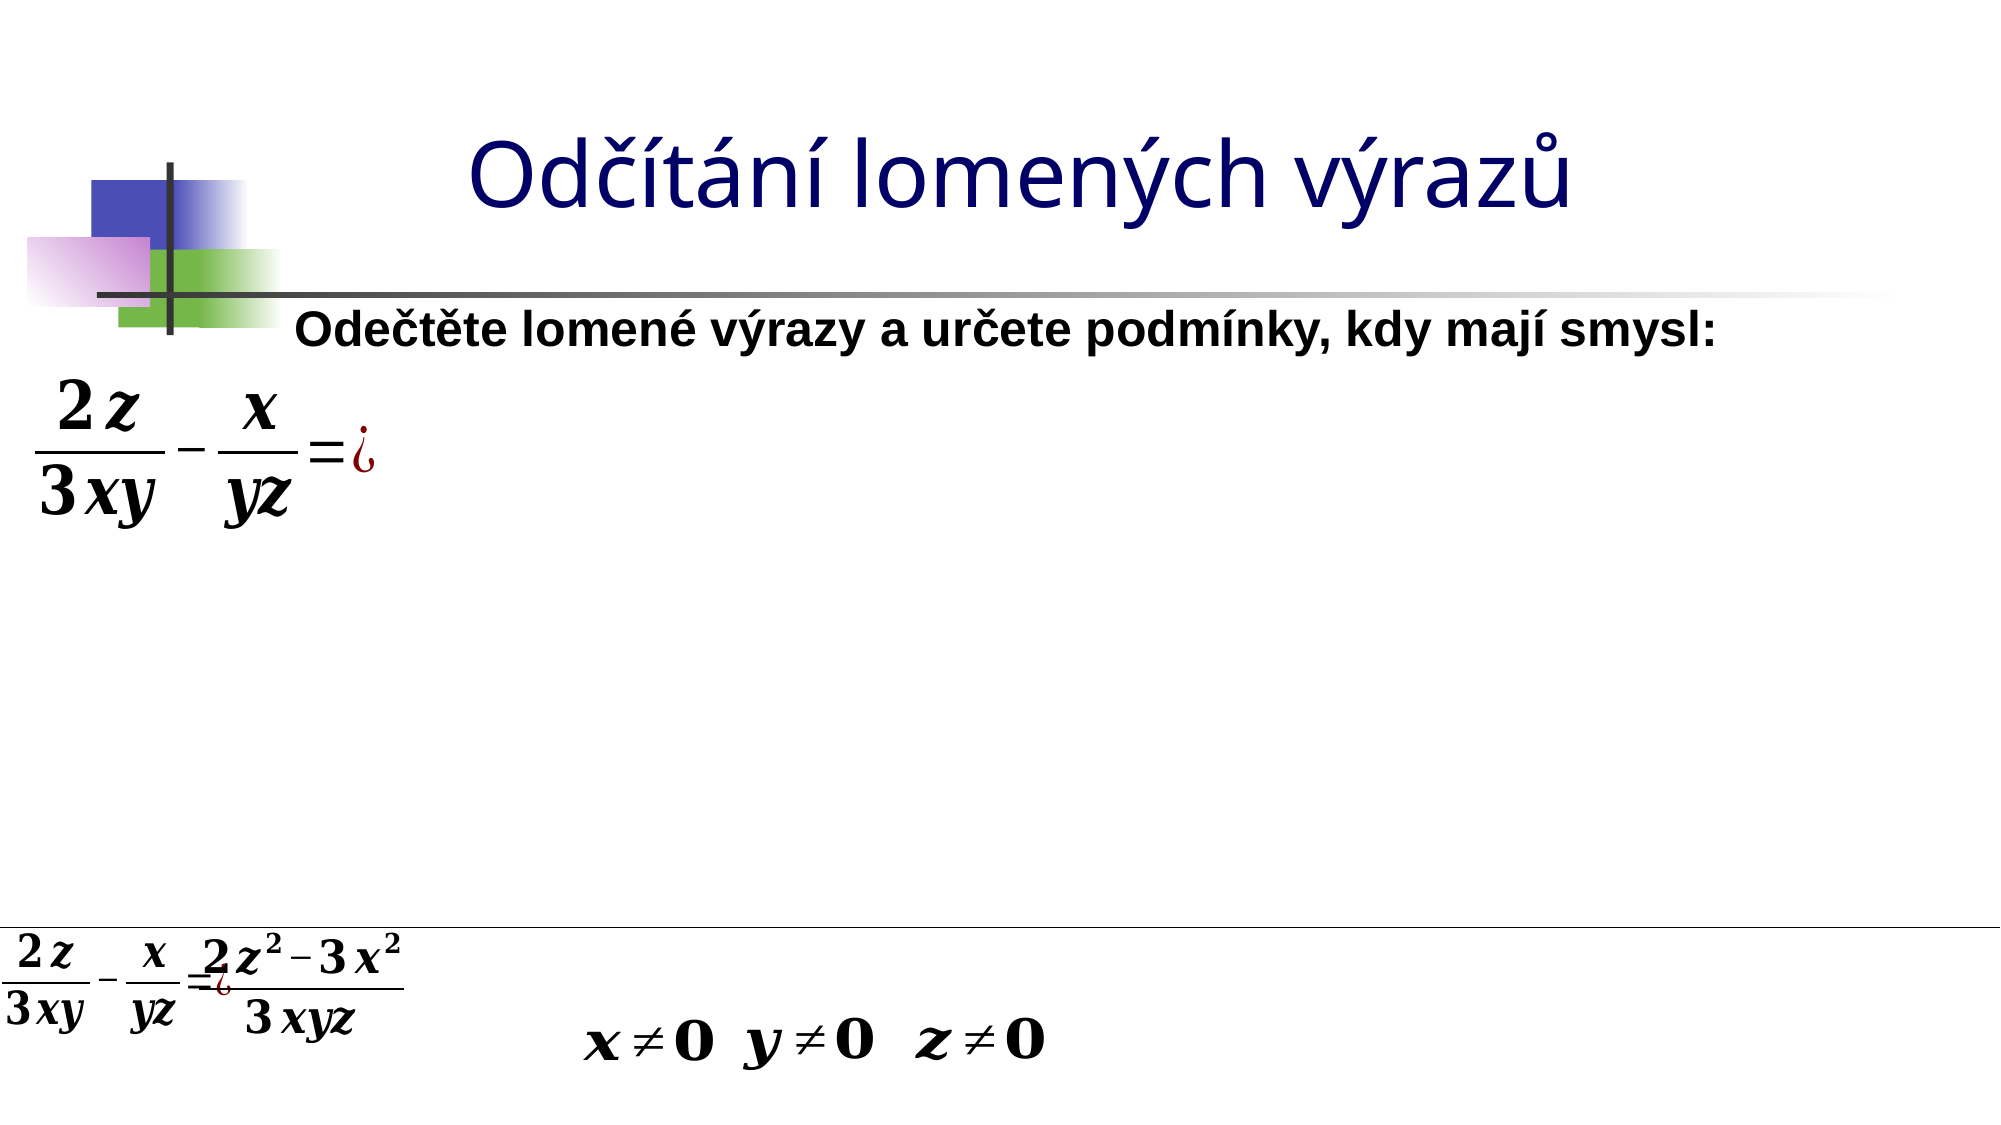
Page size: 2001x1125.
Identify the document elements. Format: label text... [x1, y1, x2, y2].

text_box Odčítání lomených výrazů [416, 113, 1626, 228]
text_box Odečtěte lomené výrazy a určete podmínky, kdy mají smysl: [279, 290, 1760, 362]
